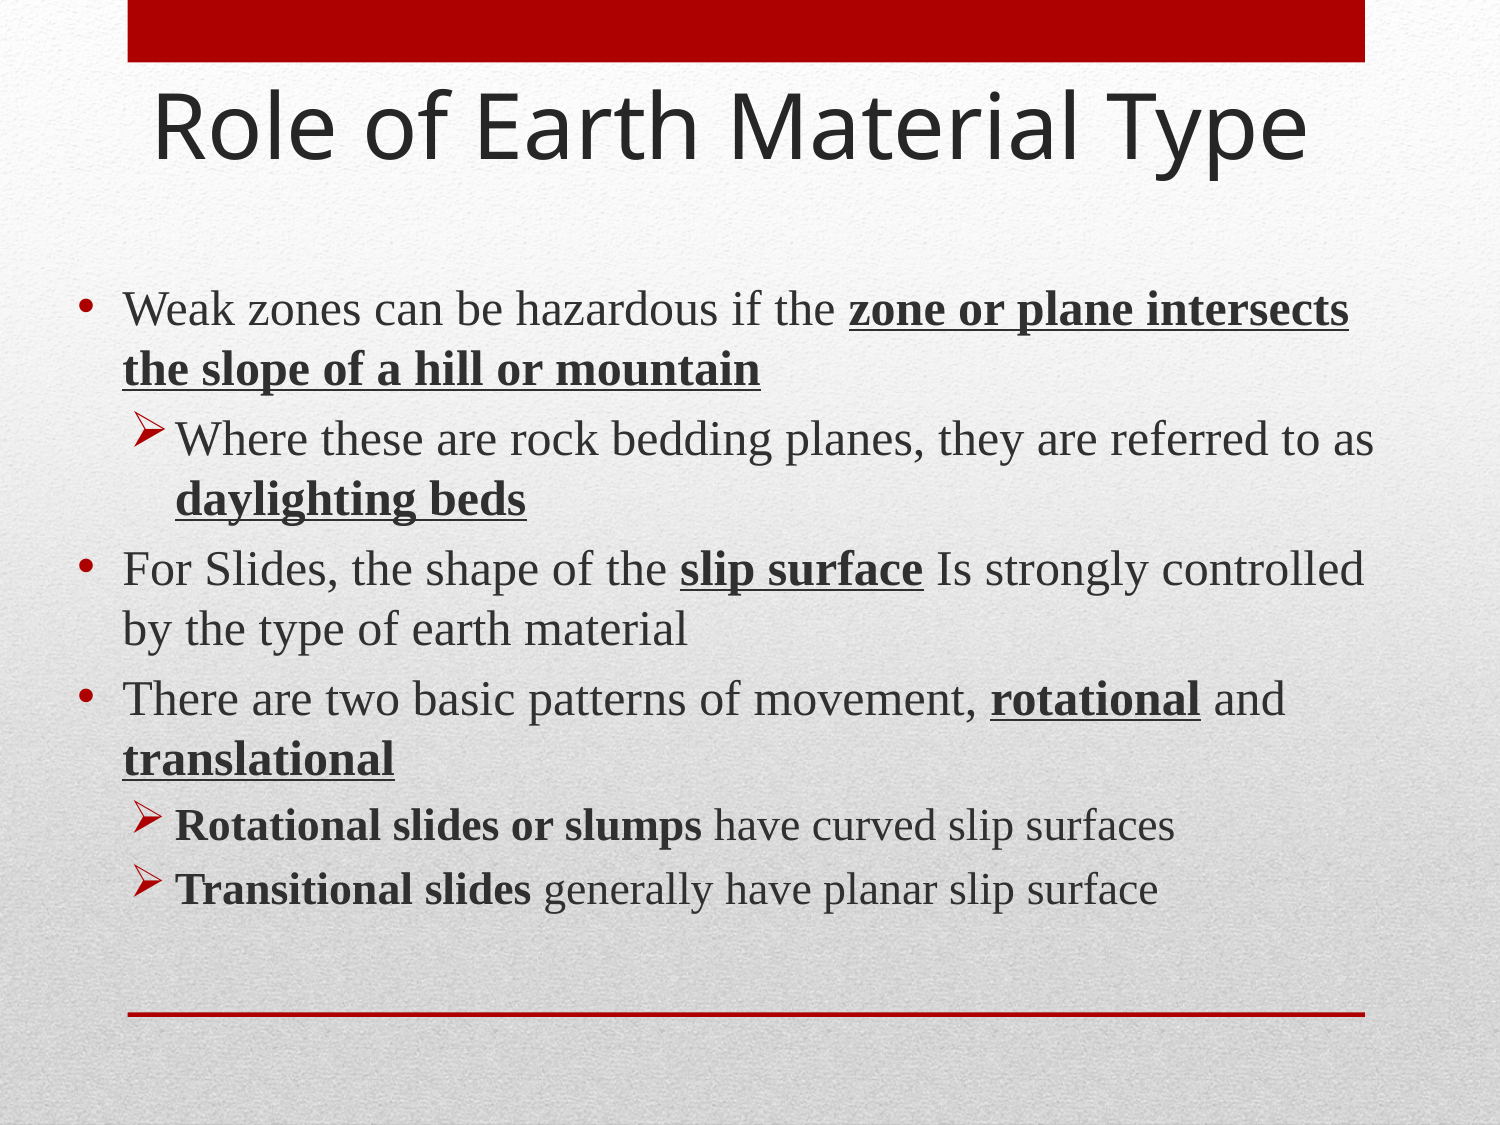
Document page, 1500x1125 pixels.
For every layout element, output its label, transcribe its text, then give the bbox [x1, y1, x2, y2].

list Weak zones can be hazardous if the zone or plane intersects the slope of a hill or mountain Where these are rock bedding planes, they are referred to as daylighting beds For Slides, the shape of the slip surface Is strongly controlled by the type of earth material There are two basic patterns of movement, rotational and translational Rotational slides or slumps have curved slip surfaces Transitional slides generally have planar slip surface [62, 174, 1438, 1015]
title Role of Earth Material Type [24, 0, 1438, 186]
